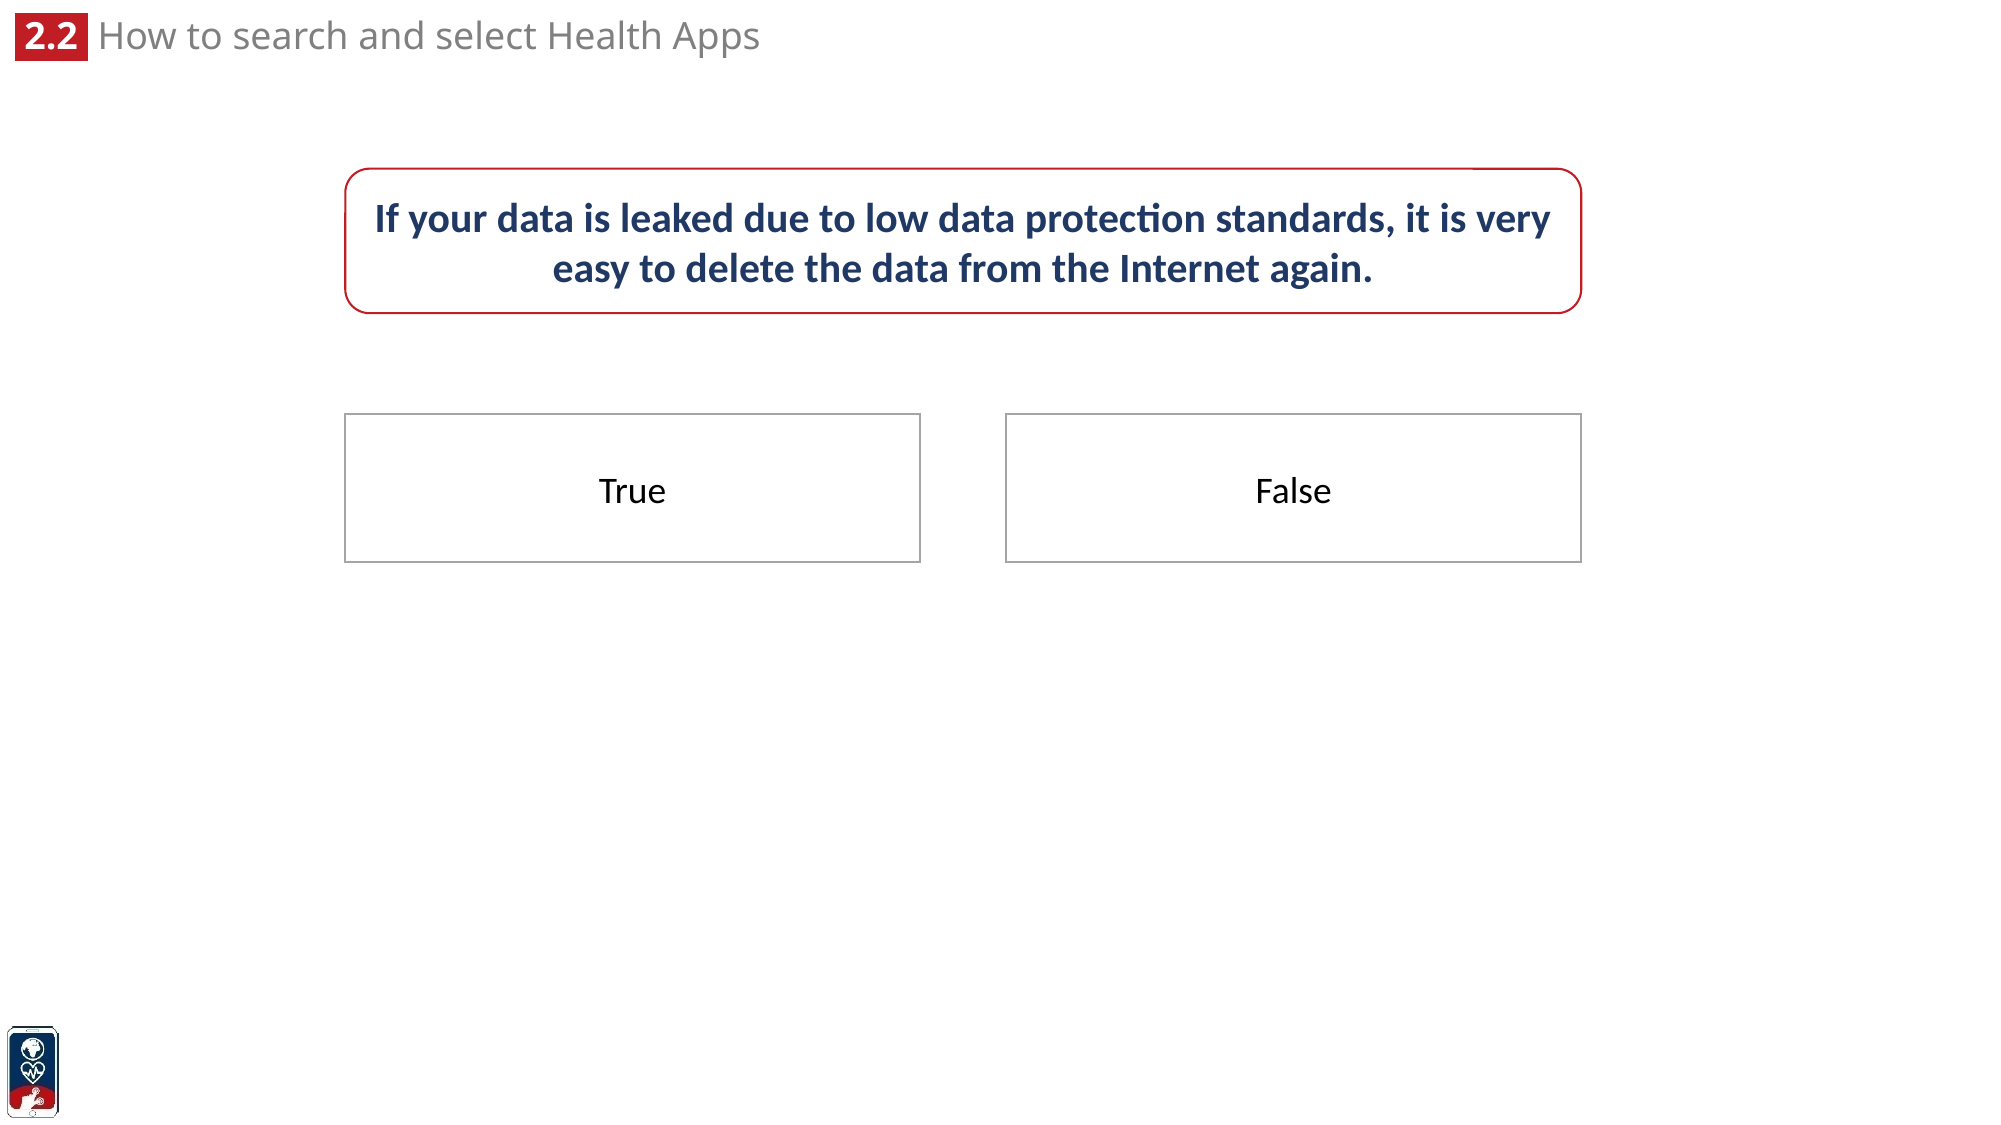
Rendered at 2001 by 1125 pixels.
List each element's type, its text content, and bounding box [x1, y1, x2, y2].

picture [7, 1026, 59, 1118]
text_box True [344, 413, 921, 563]
text_box If your data is leaked due to low data protection standards, it is very easy to delete the data from the Internet again. [344, 167, 1583, 315]
text_box False [1005, 413, 1582, 563]
